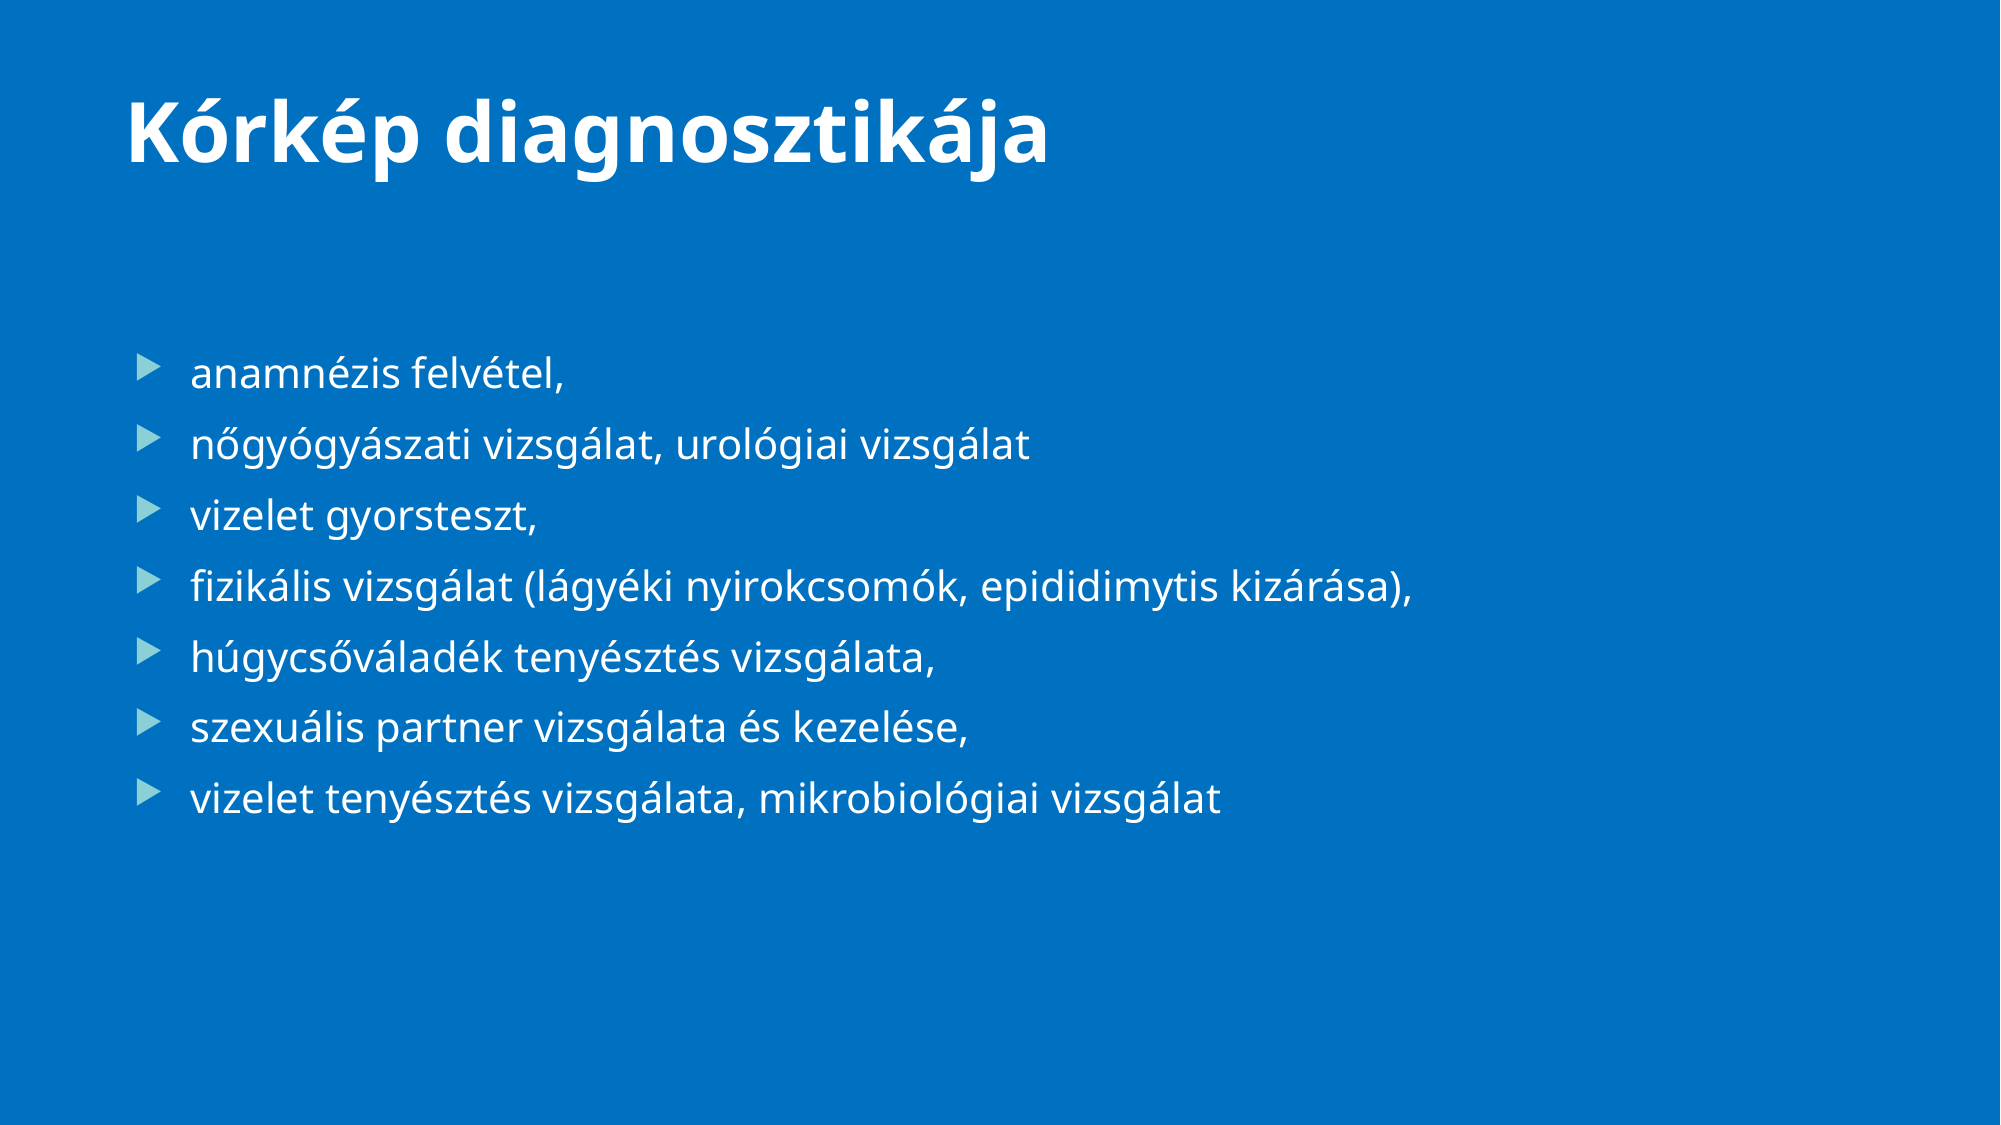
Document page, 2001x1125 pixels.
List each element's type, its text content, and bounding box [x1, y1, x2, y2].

list anamnézis felvétel, nőgyógyászati vizsgálat, urológiai vizsgálat vizelet gyorsteszt, fizikális vizsgálat (lágyéki nyirokcsomók, epididimytis kizárása), húgycsőváladék tenyésztés vizsgálata, szexuális partner vizsgálata és kezelése, vizelet tenyésztés vizsgálata, mikrobiológiai vizsgálat [118, 339, 1469, 1125]
title Kórkép diagnosztikája [109, 71, 1460, 221]
